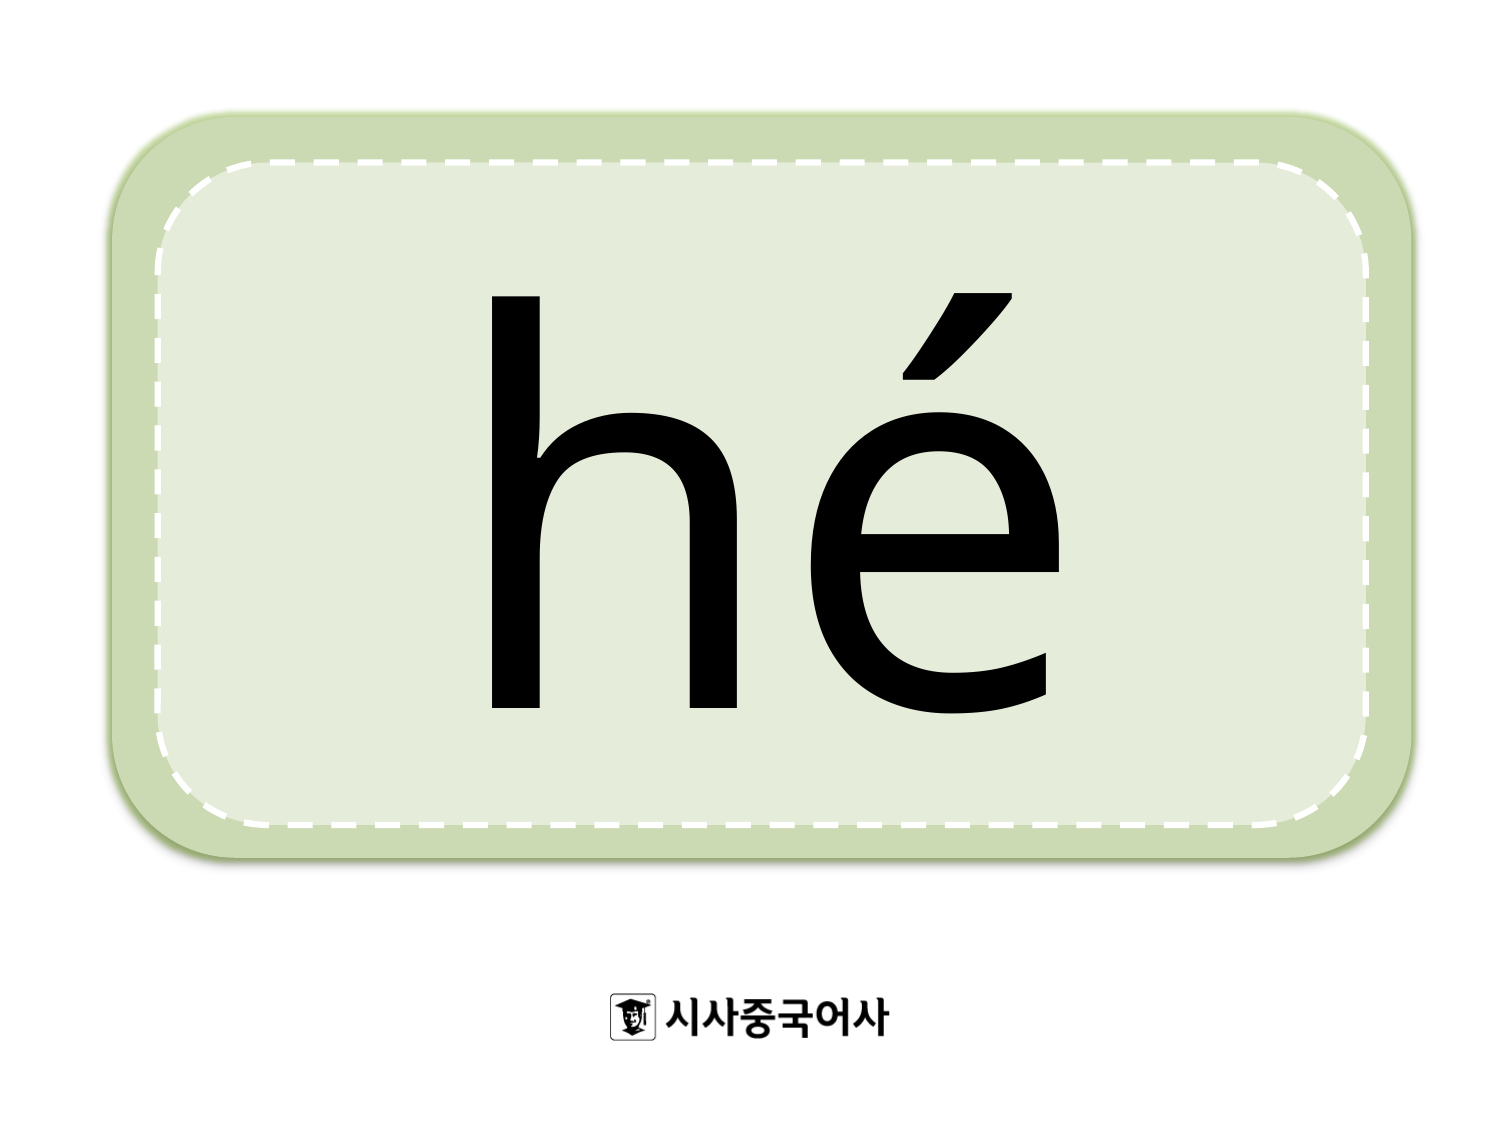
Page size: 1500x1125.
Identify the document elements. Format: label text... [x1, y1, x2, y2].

text_box hé [162, 160, 1371, 824]
picture [602, 987, 898, 1047]
